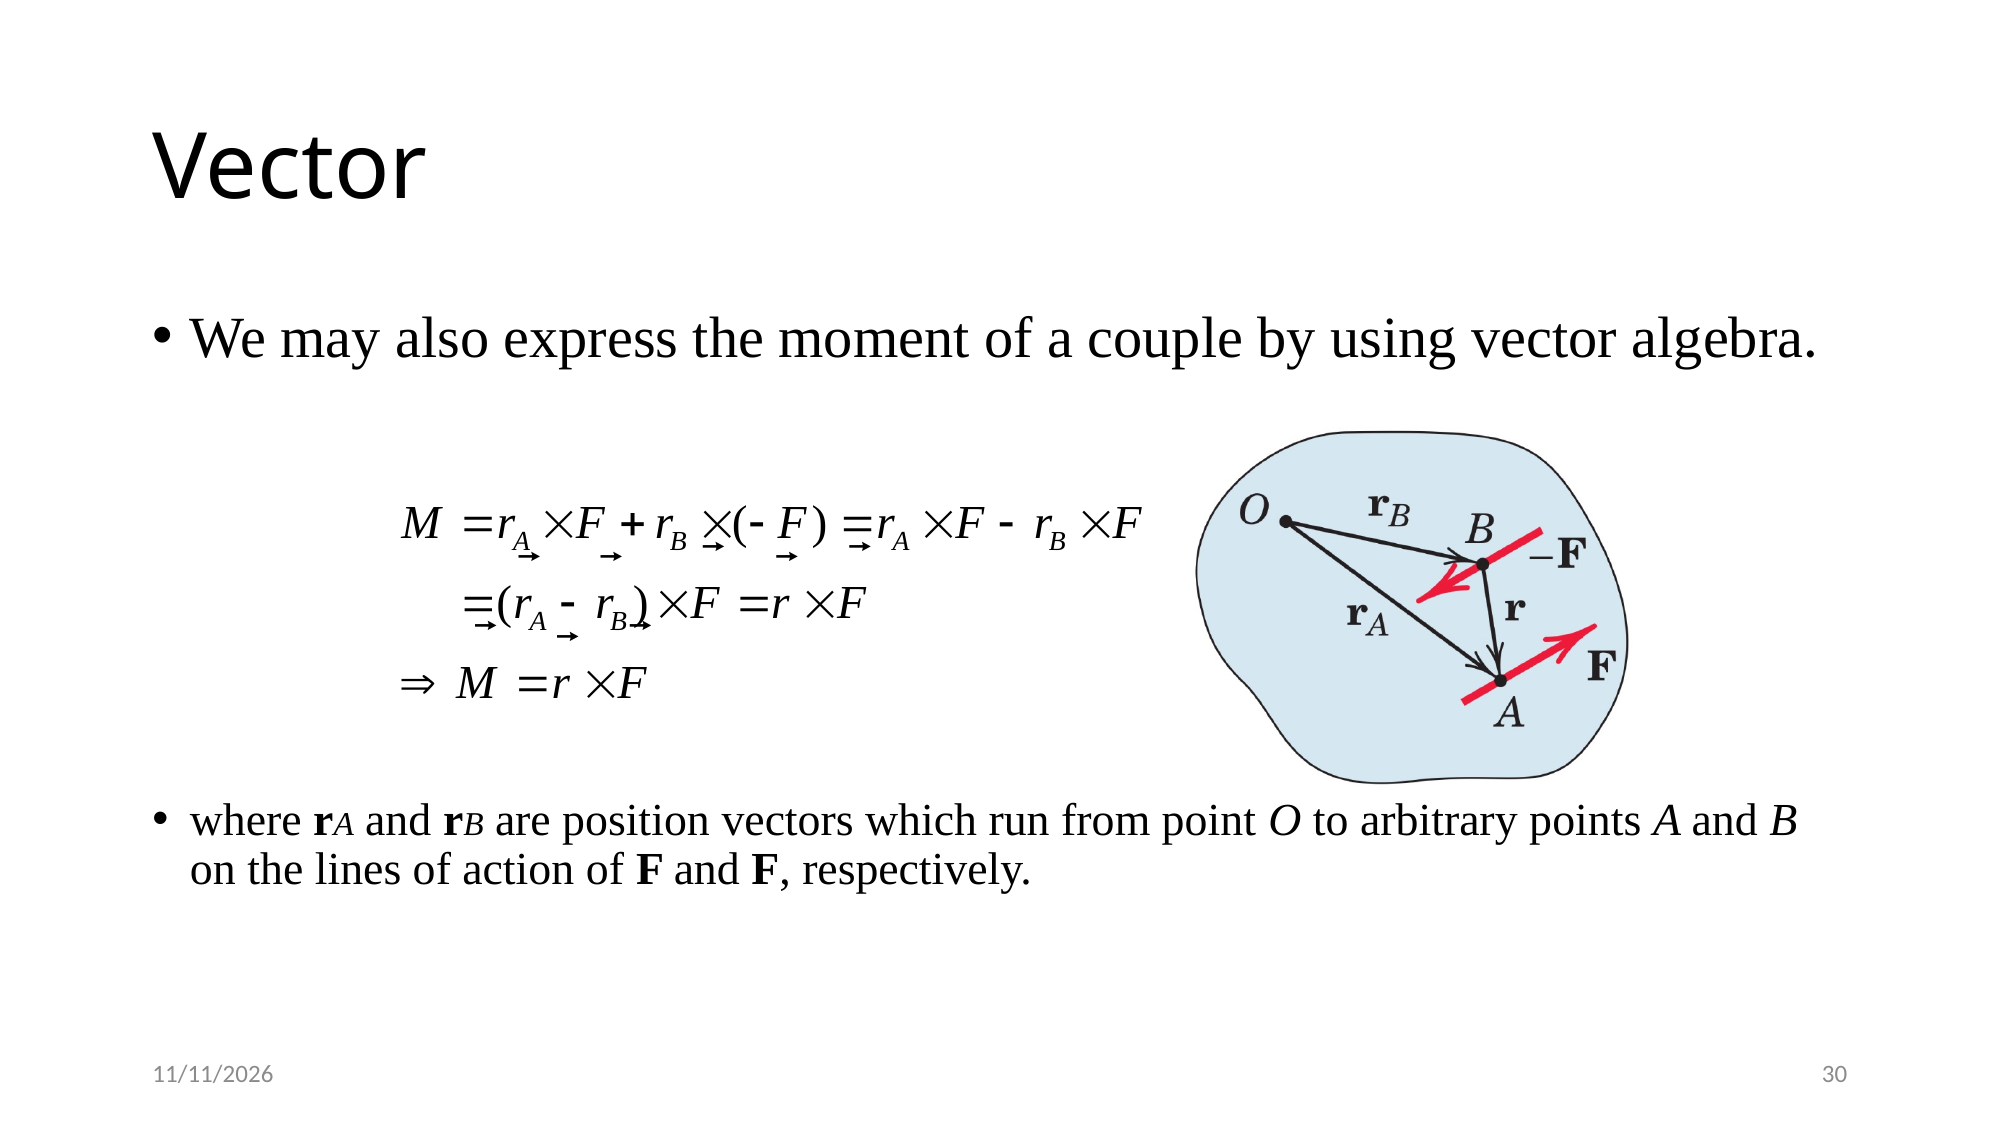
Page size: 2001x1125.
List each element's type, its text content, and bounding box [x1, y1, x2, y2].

slide_number 30 [1412, 1042, 1863, 1103]
list We may also express the moment of a couple by using vector algebra. where rA and rB are position vectors which run from point O to arbitrary points A and B on the lines of action of F and F, respectively. [137, 299, 1863, 1014]
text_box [393, 484, 1156, 710]
title Vector [137, 59, 1863, 278]
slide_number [137, 1042, 588, 1103]
picture [1174, 407, 1647, 801]
